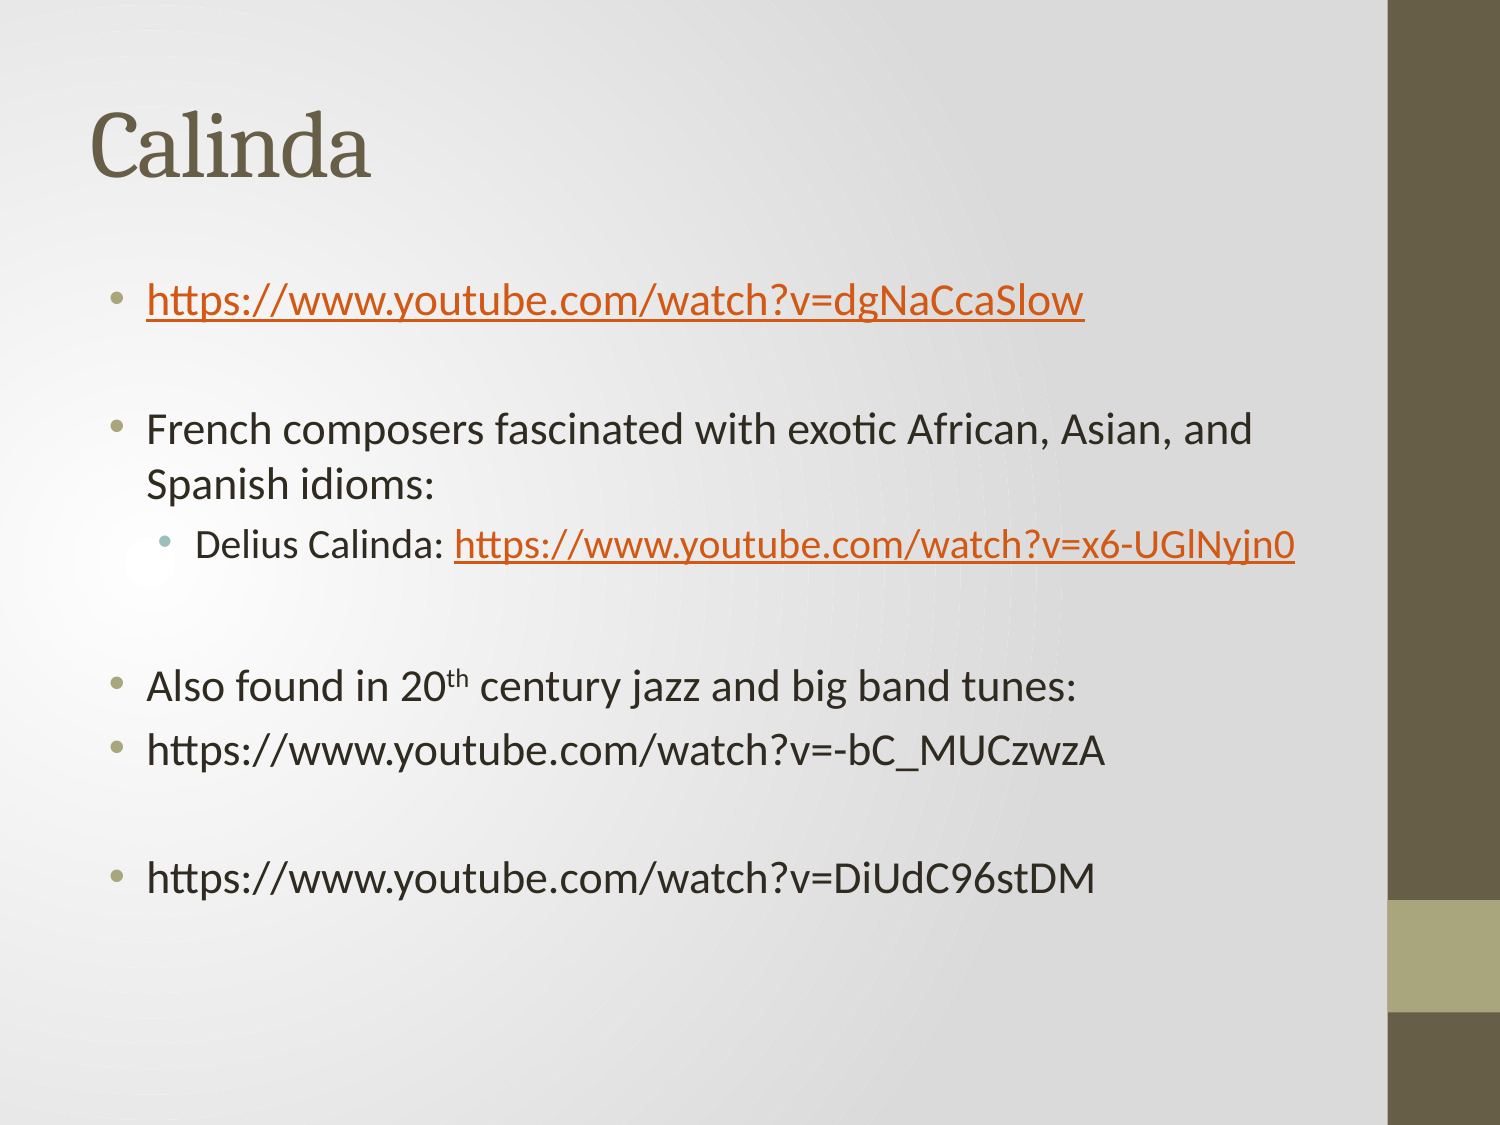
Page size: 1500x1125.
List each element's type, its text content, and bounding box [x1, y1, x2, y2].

title Calinda [75, 45, 1325, 233]
list https://www.youtube.com/watch?v=dgNaCcaSlow French composers fascinated with exotic African, Asian, and Spanish idioms: Delius Calinda: https://www.youtube.com/watch?v=x6-UGlNyjn0 Also found in 20th century jazz and big band tunes: https://www.youtube.com/watch?v=-bC_MUCzwzA https://www.youtube.com/watch?v=DiUdC96stDM [75, 262, 1325, 1050]
